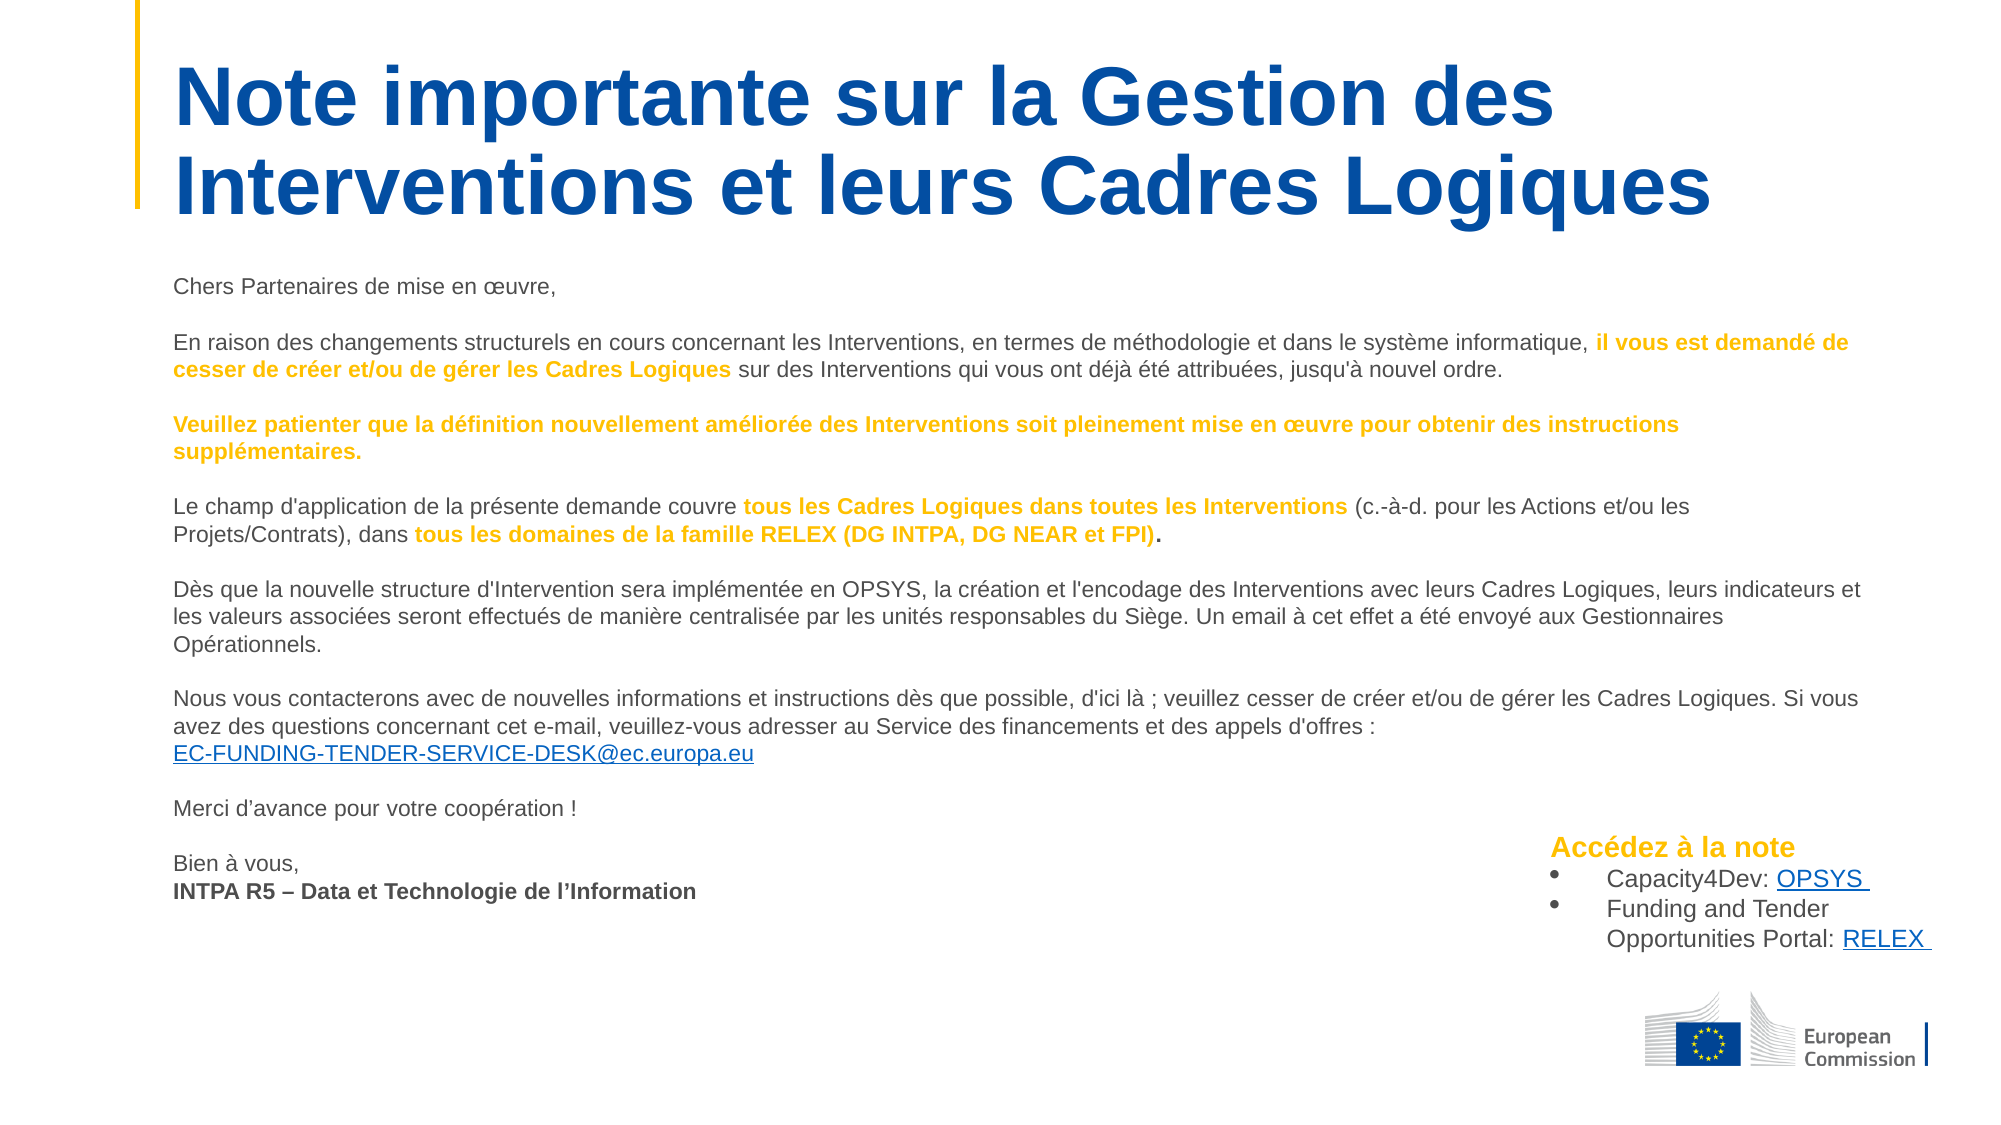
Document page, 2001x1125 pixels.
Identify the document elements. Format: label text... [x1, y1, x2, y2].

title Note importante sur la Gestion des Interventions et leurs Cadres Logiques [159, 104, 1885, 233]
picture [1645, 991, 1928, 1066]
text_box Chers Partenaires de mise en œuvre, En raison des changements structurels en cours concernant les Interventions, en termes de méthodologie et dans le système informatique, il vous est demandé de cesser de créer et/ou de gérer les Cadres Logiques sur des Interventions qui vous ont déjà été attribuées, jusqu'à nouvel ordre. Veuillez patienter que la définition nouvellement améliorée des Interventions soit pleinement mise en œuvre pour obtenir des instructions supplémentaires. Le champ d'application de la présente demande couvre tous les Cadres Logiques dans toutes les Interventions (c.-à-d. pour les Actions et/ou les Projets/Contrats), dans tous les domaines de la famille RELEX (DG INTPA, DG NEAR et FPI). Dès que la nouvelle structure d'Intervention sera implémentée en OPSYS, la création et l'encodage des Interventions avec leurs Cadres Logiques, leurs indicateurs et les valeurs associées seront effectués de manière centralisée par les unités responsables du Siège. Un email à cet effet a été envoyé aux Gestionnaires Opérationnels. Nous vous contacterons avec de nouvelles informations et instructions dès que possible, d'ici là ; veuillez cesser de créer et/ou de gérer les Cadres Logiques. Si vous avez des questions concernant cet e-mail, veuillez-vous adresser au Service des financements et des appels d'offres : EC-FUNDING-TENDER-SERVICE-DESK@ec.europa.eu Merci d’avance pour votre coopération ! Bien à vous, INTPA R5 – Data et Technologie de l’Information [158, 264, 1886, 912]
text_box Accédez à la note Capacity4Dev: OPSYS Funding and Tender Opportunities Portal: RELEX [1535, 820, 1962, 961]
